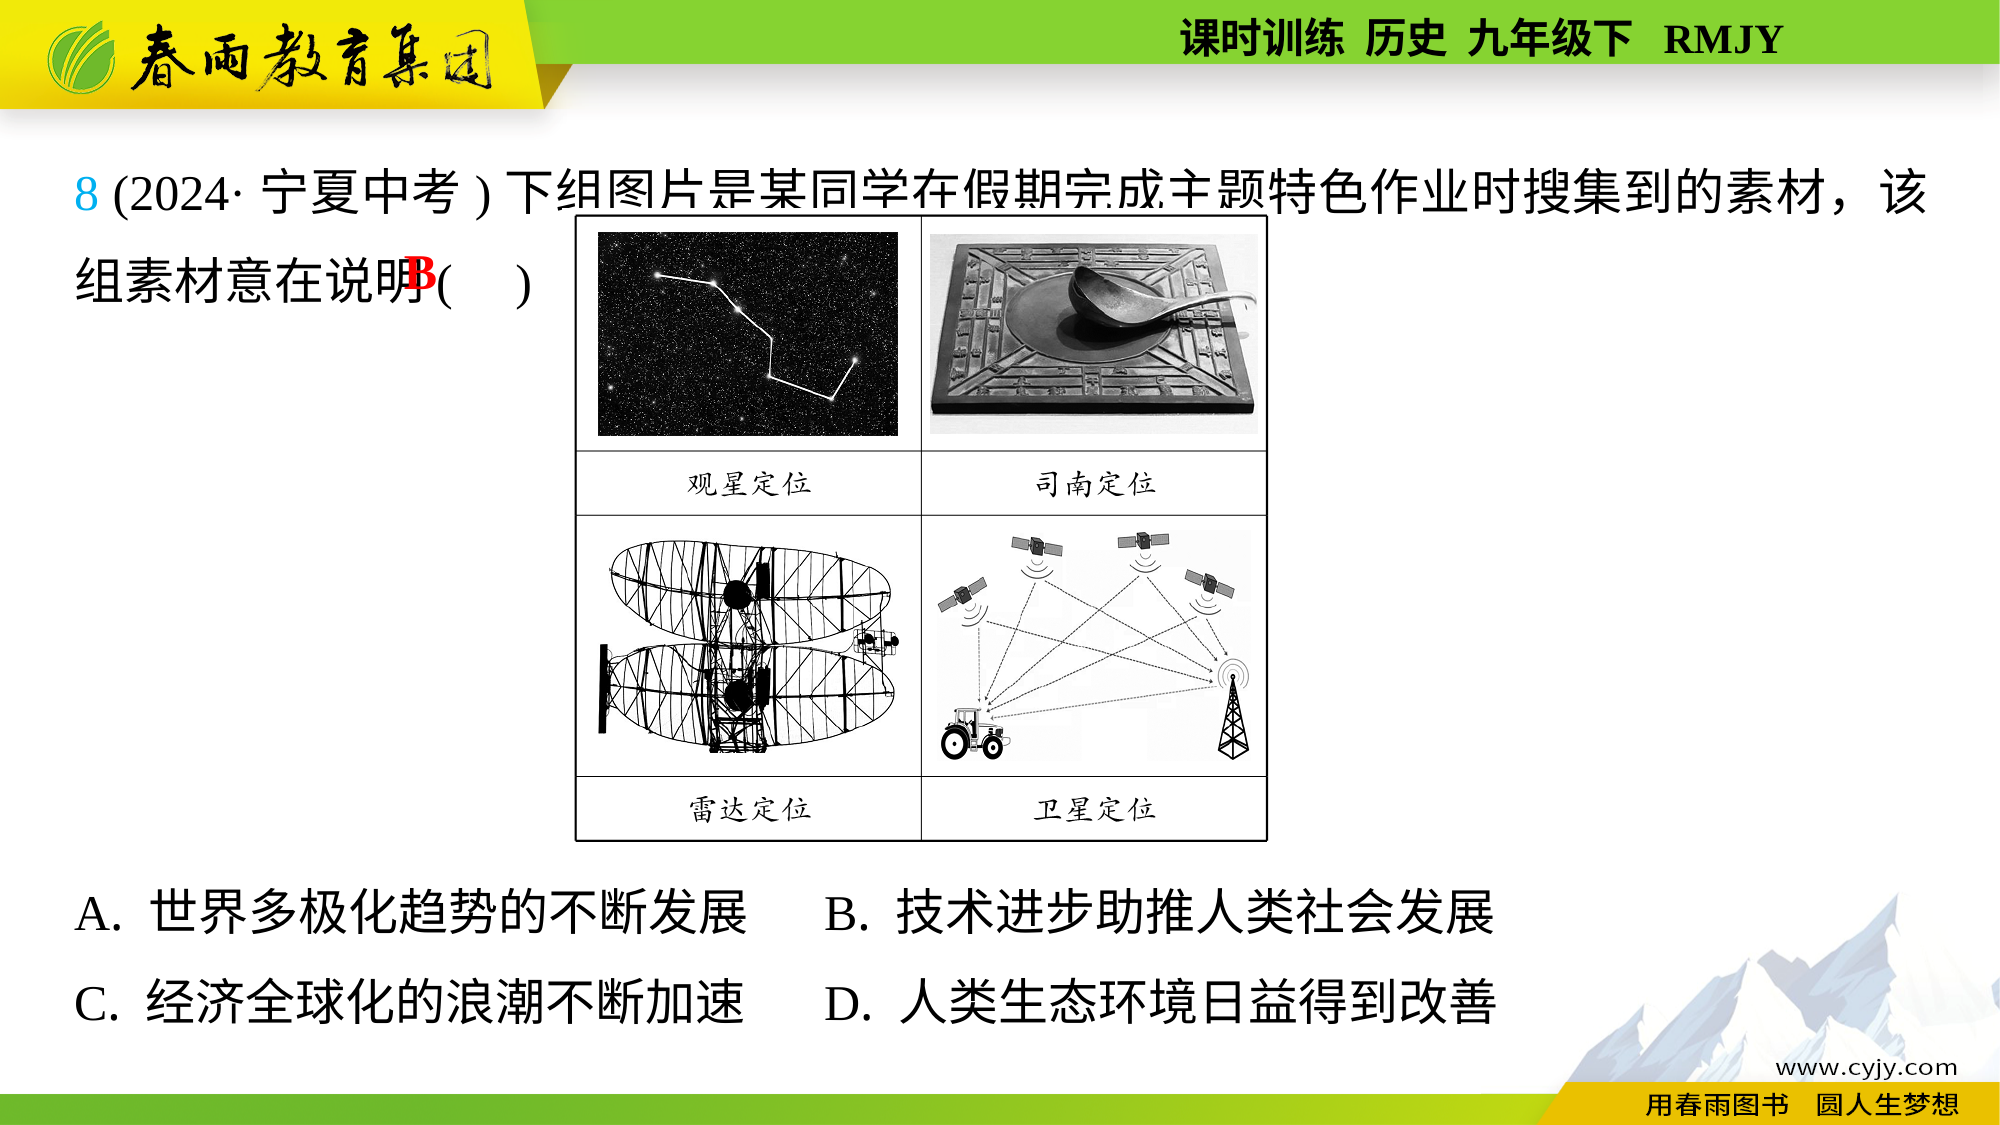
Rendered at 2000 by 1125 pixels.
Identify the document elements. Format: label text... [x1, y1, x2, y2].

text_box B [388, 231, 452, 307]
list 8 (2024·宁夏中考)下组图片是某同学在假期完成主题特色作业时搜集到的素材，该组素材意在说明( ) A. 世界多极化趋势的不断发展 B. 技术进步助推人类社会发展 C. 经济全球化的浪潮不断加速 D. 人类生态环境日益得到改善 [59, 122, 1944, 1047]
picture [0, 0, 2000, 1125]
